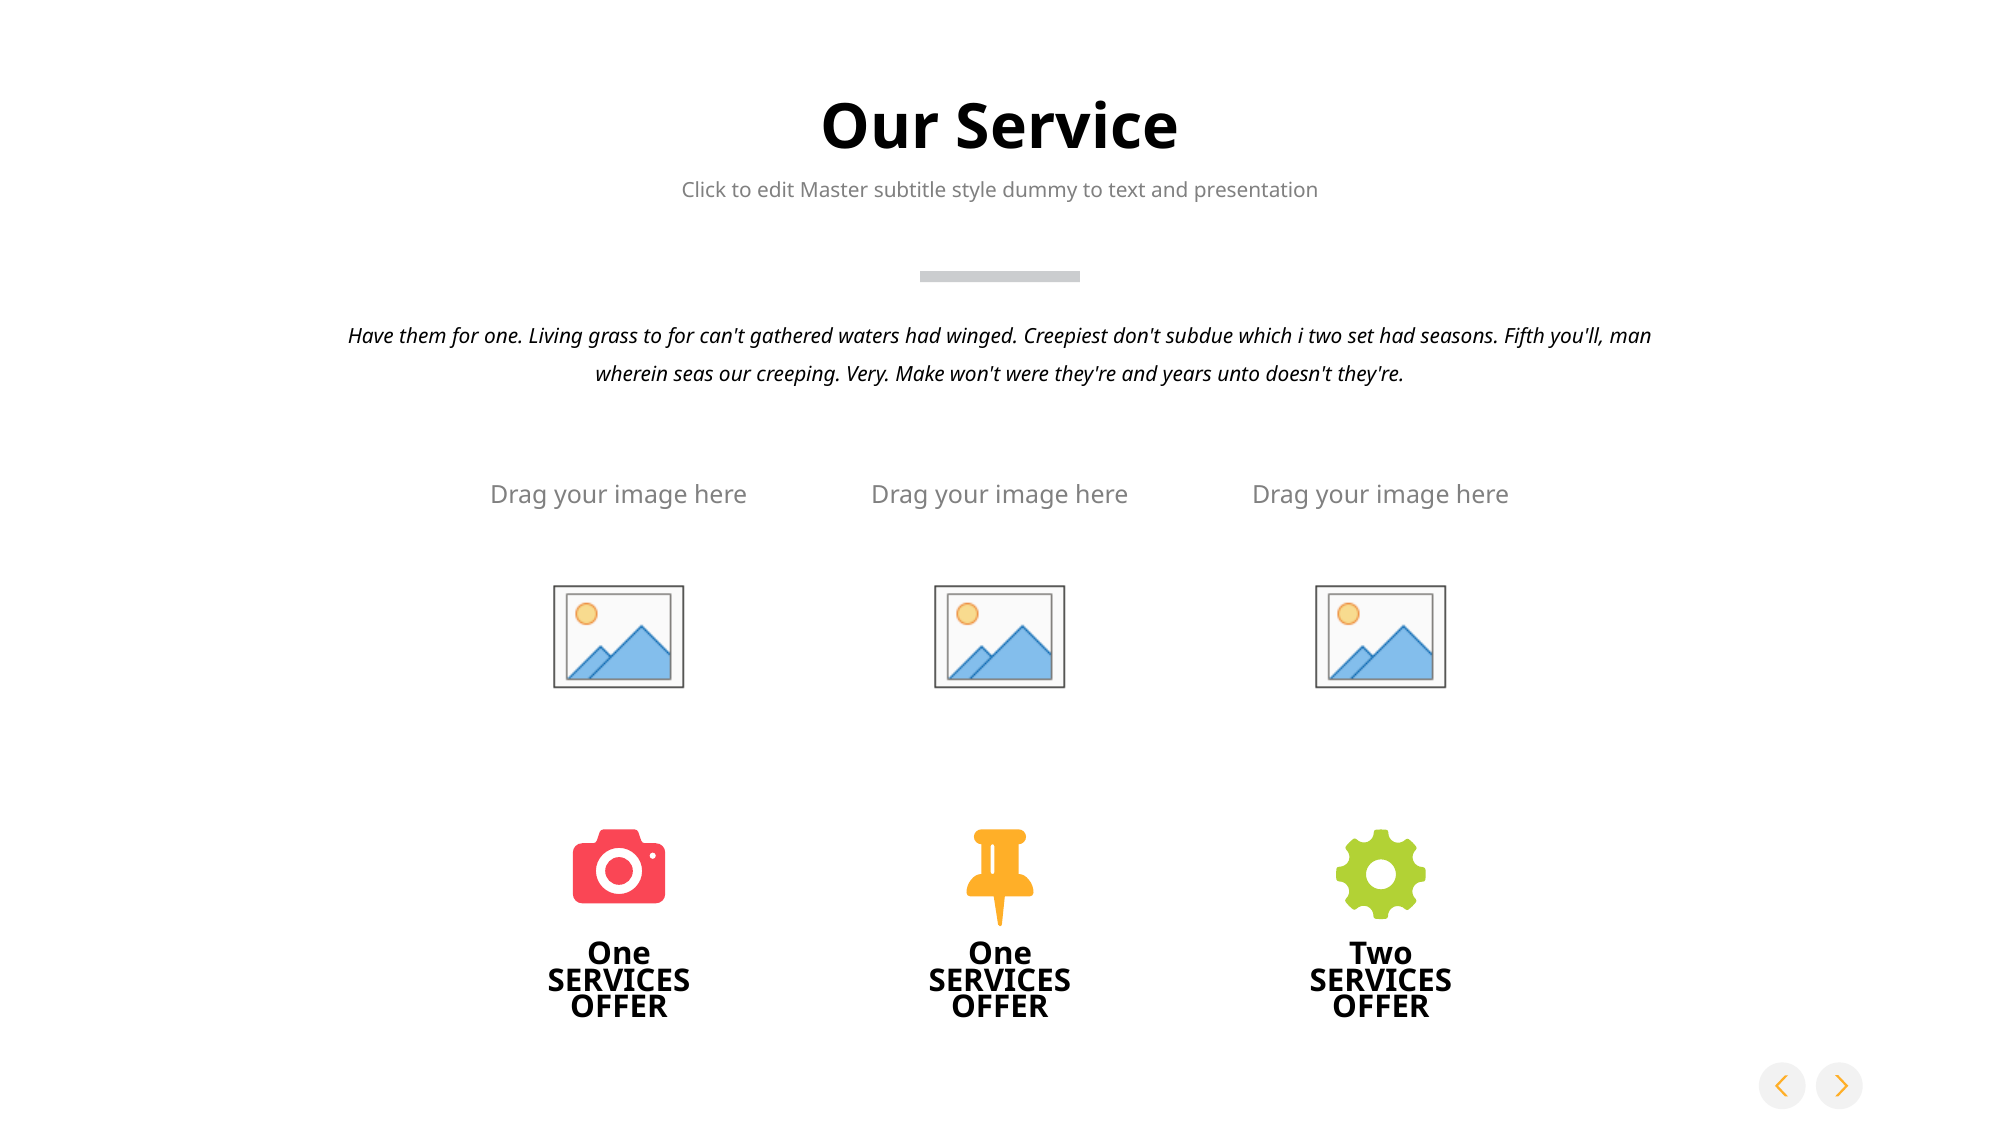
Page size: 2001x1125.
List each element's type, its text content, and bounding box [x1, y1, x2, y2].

text_box Two SERVICES OFFER [1285, 933, 1477, 1033]
text_box One SERVICES OFFER [904, 933, 1096, 1033]
text_box [966, 829, 1034, 927]
picture [828, 471, 1172, 802]
picture [447, 471, 791, 802]
text_box [572, 829, 666, 904]
subtitle Click to edit Master subtitle style dummy to text and presentation [137, 179, 1863, 204]
text_box Have them for one. Living grass to for can't gathered waters had winged. Creepiest don't subdue which i two set had seasons. Fifth you'll, man wherein seas our creeping. Very. Make won't were they're and years unto doesn't they're. [324, 302, 1676, 393]
text_box One SERVICES OFFER [523, 933, 715, 1033]
text_box [1336, 829, 1426, 920]
picture [1209, 471, 1553, 802]
text_box [919, 270, 1081, 283]
title Our Service [137, 78, 1863, 179]
